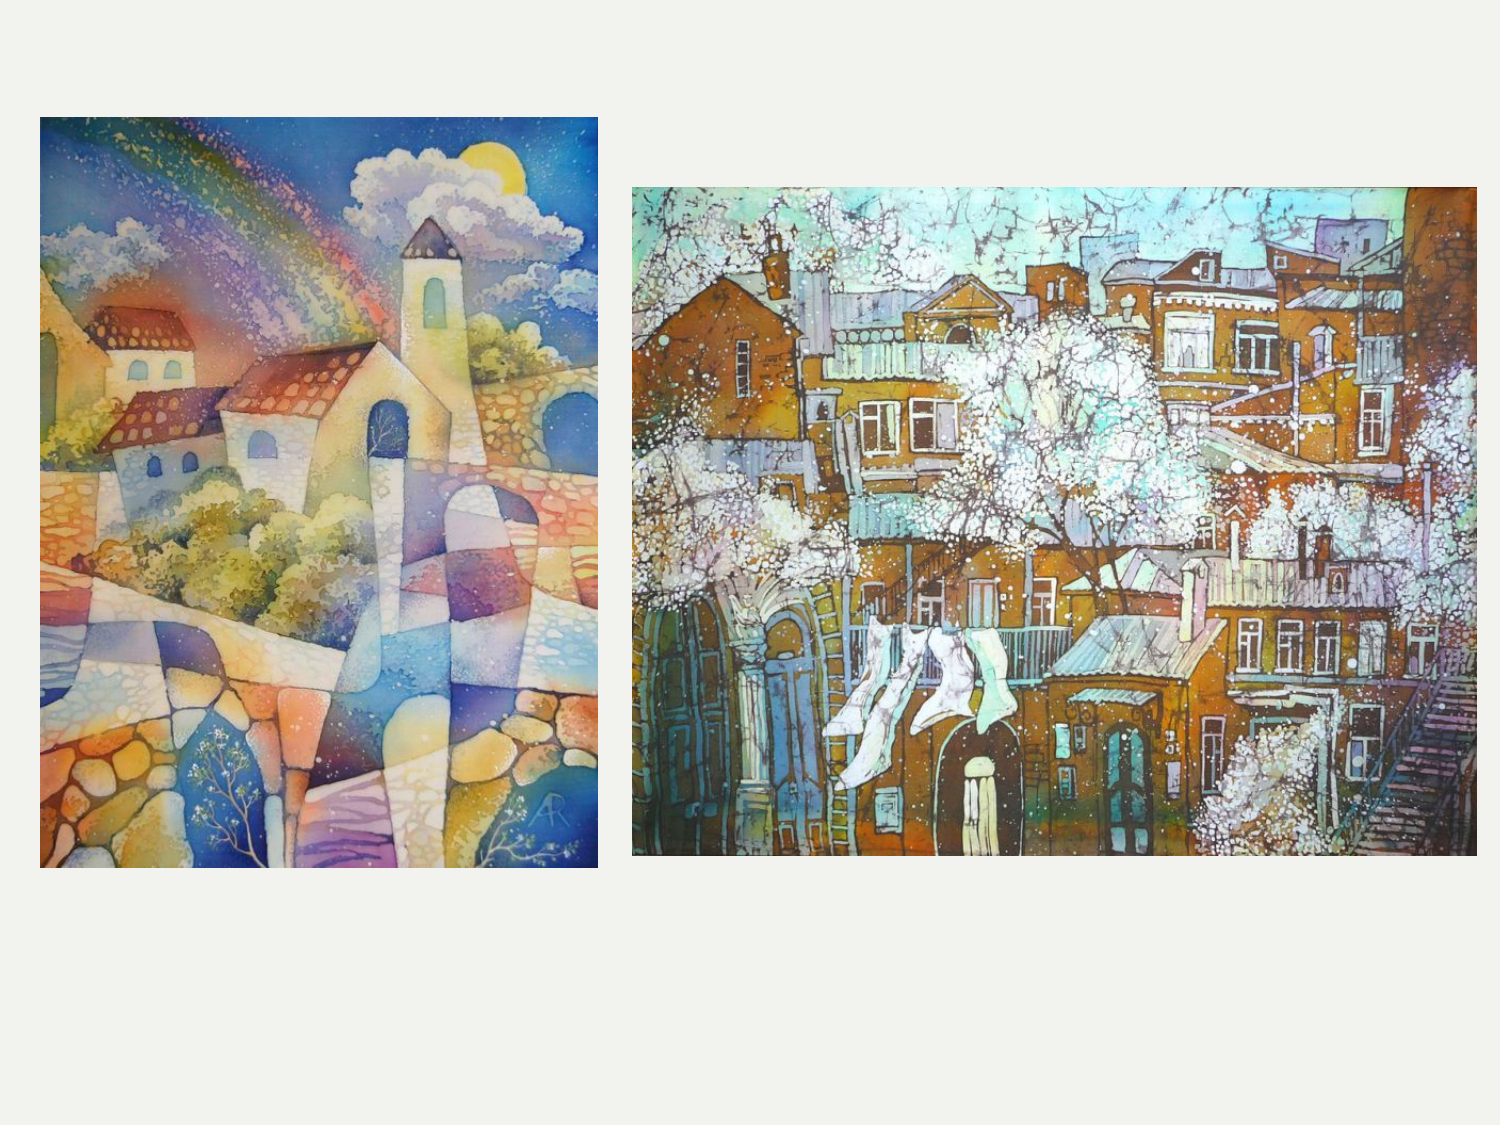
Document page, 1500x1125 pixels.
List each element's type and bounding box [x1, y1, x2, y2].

picture [40, 116, 598, 868]
picture [632, 186, 1477, 856]
